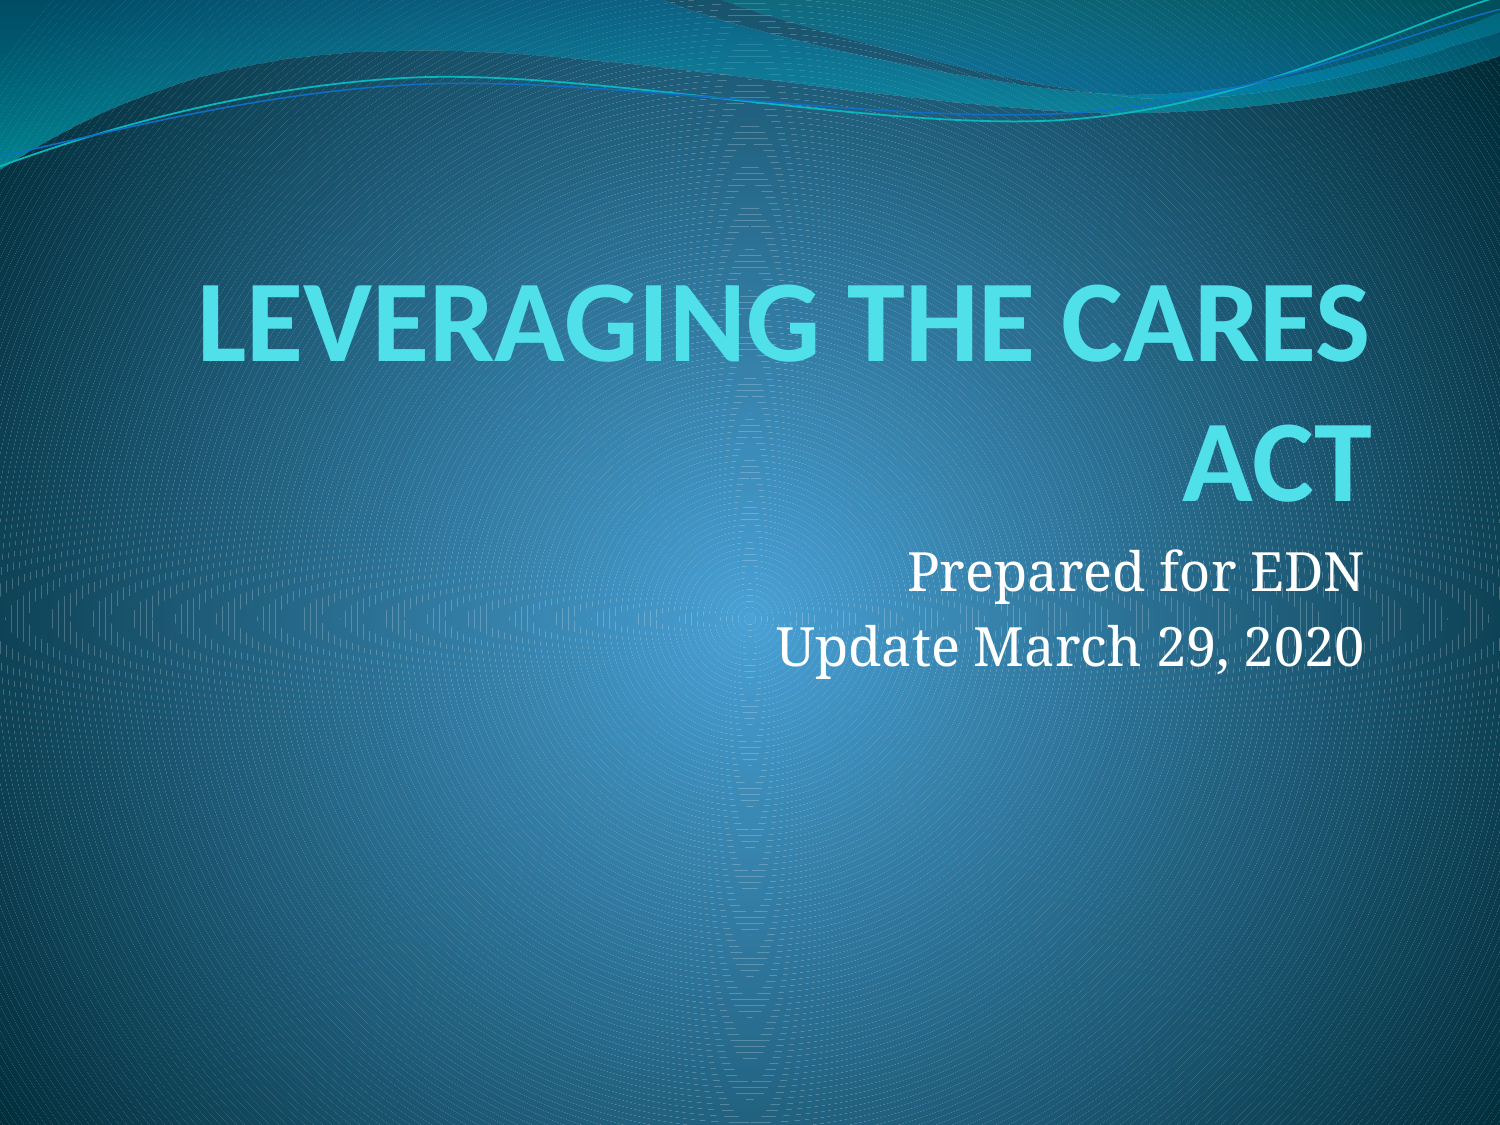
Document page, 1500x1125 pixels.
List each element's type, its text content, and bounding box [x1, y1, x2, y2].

title LEVERAGING THE CARES ACT [87, 224, 1376, 525]
subtitle Prepared for EDN Update March 29, 2020 [87, 529, 1376, 818]
